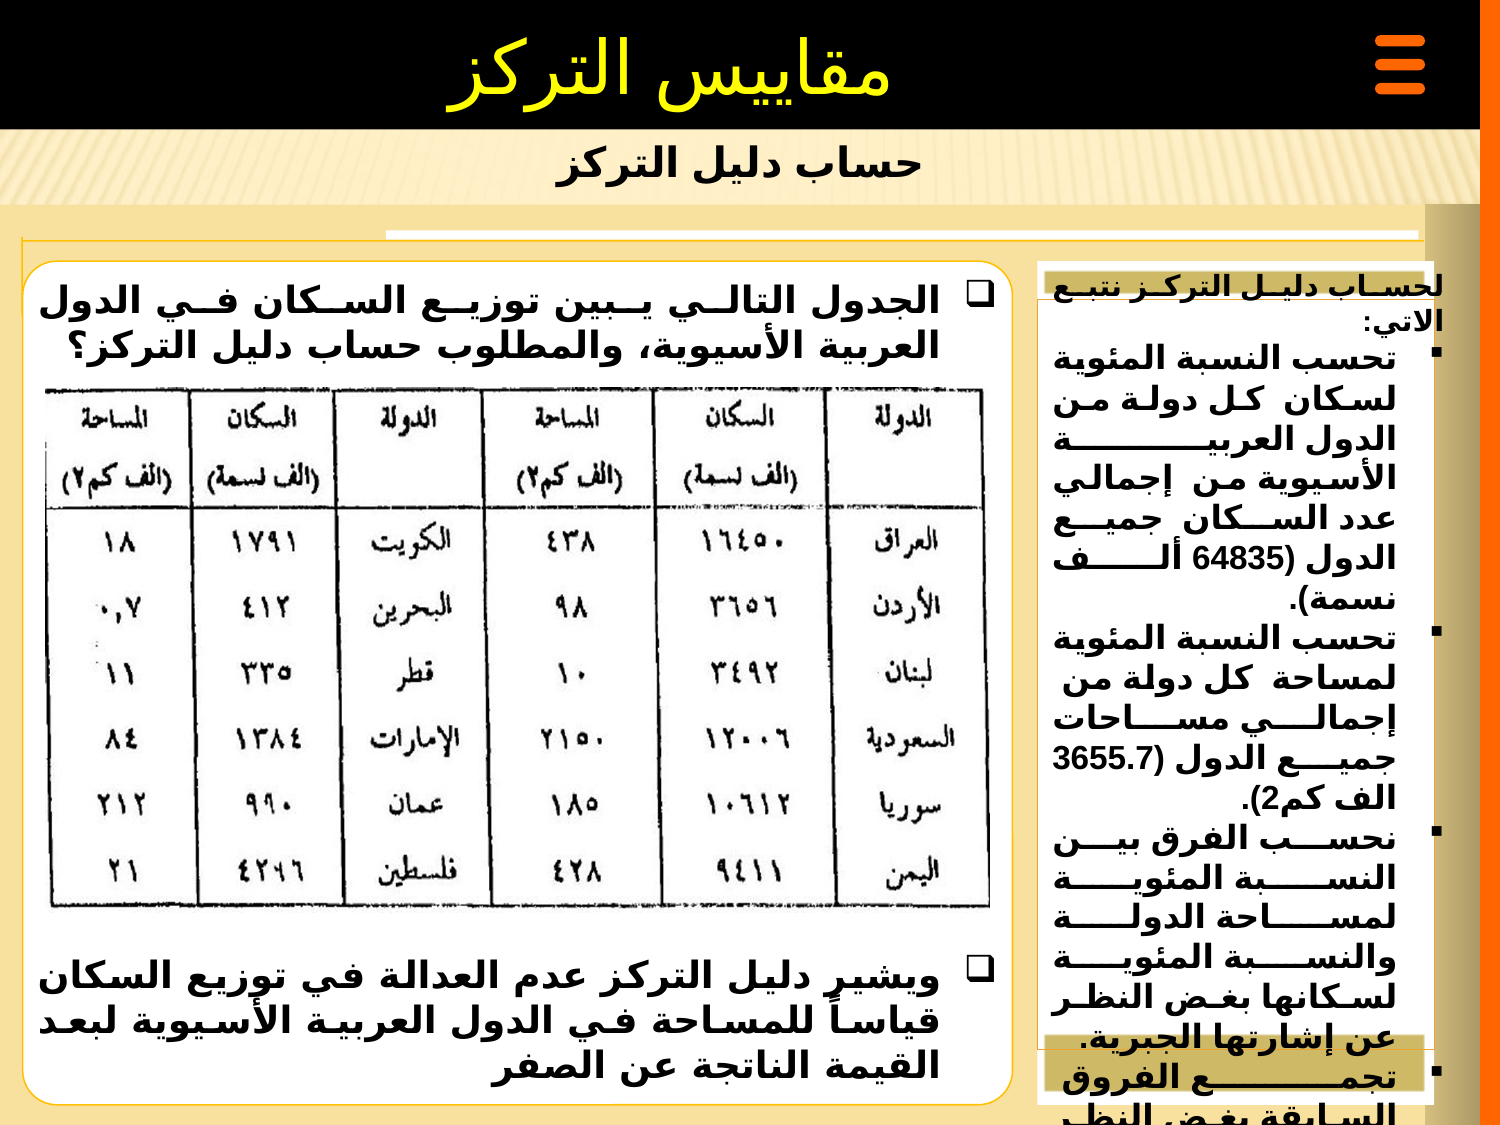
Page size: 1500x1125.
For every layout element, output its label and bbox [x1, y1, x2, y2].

text_box [0, 0, 1500, 1125]
text_box [1037, 260, 1435, 1106]
picture [45, 387, 990, 913]
